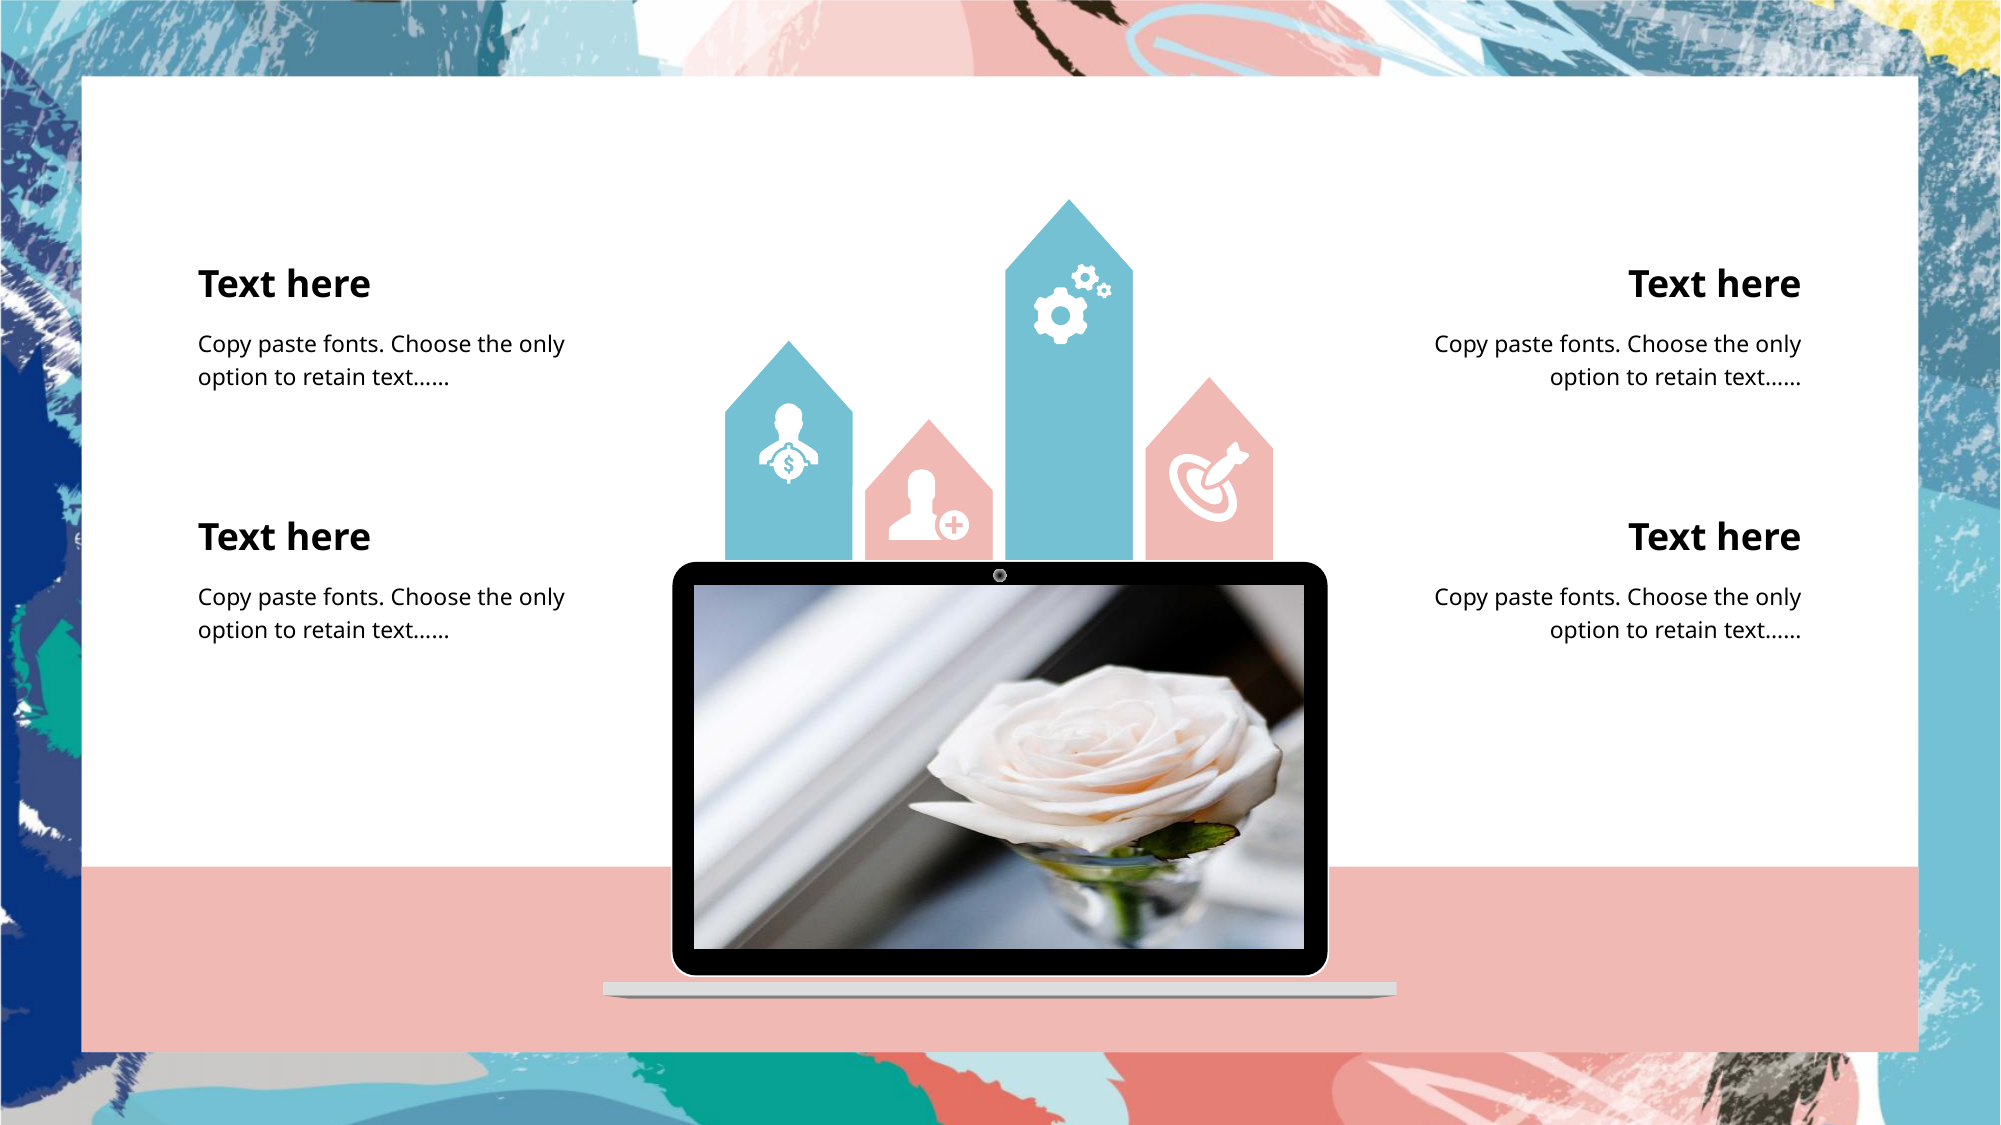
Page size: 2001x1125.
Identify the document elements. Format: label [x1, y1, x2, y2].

text_box [1365, 248, 1817, 410]
text_box [182, 501, 635, 663]
picture [3, 0, 2000, 1125]
text_box [1565, 75, 1919, 866]
text_box [81, 75, 435, 866]
text_box [81, 866, 435, 1053]
text_box [182, 248, 635, 410]
text_box [603, 560, 1397, 999]
text_box [1565, 866, 1919, 1053]
text_box [1365, 501, 1817, 663]
